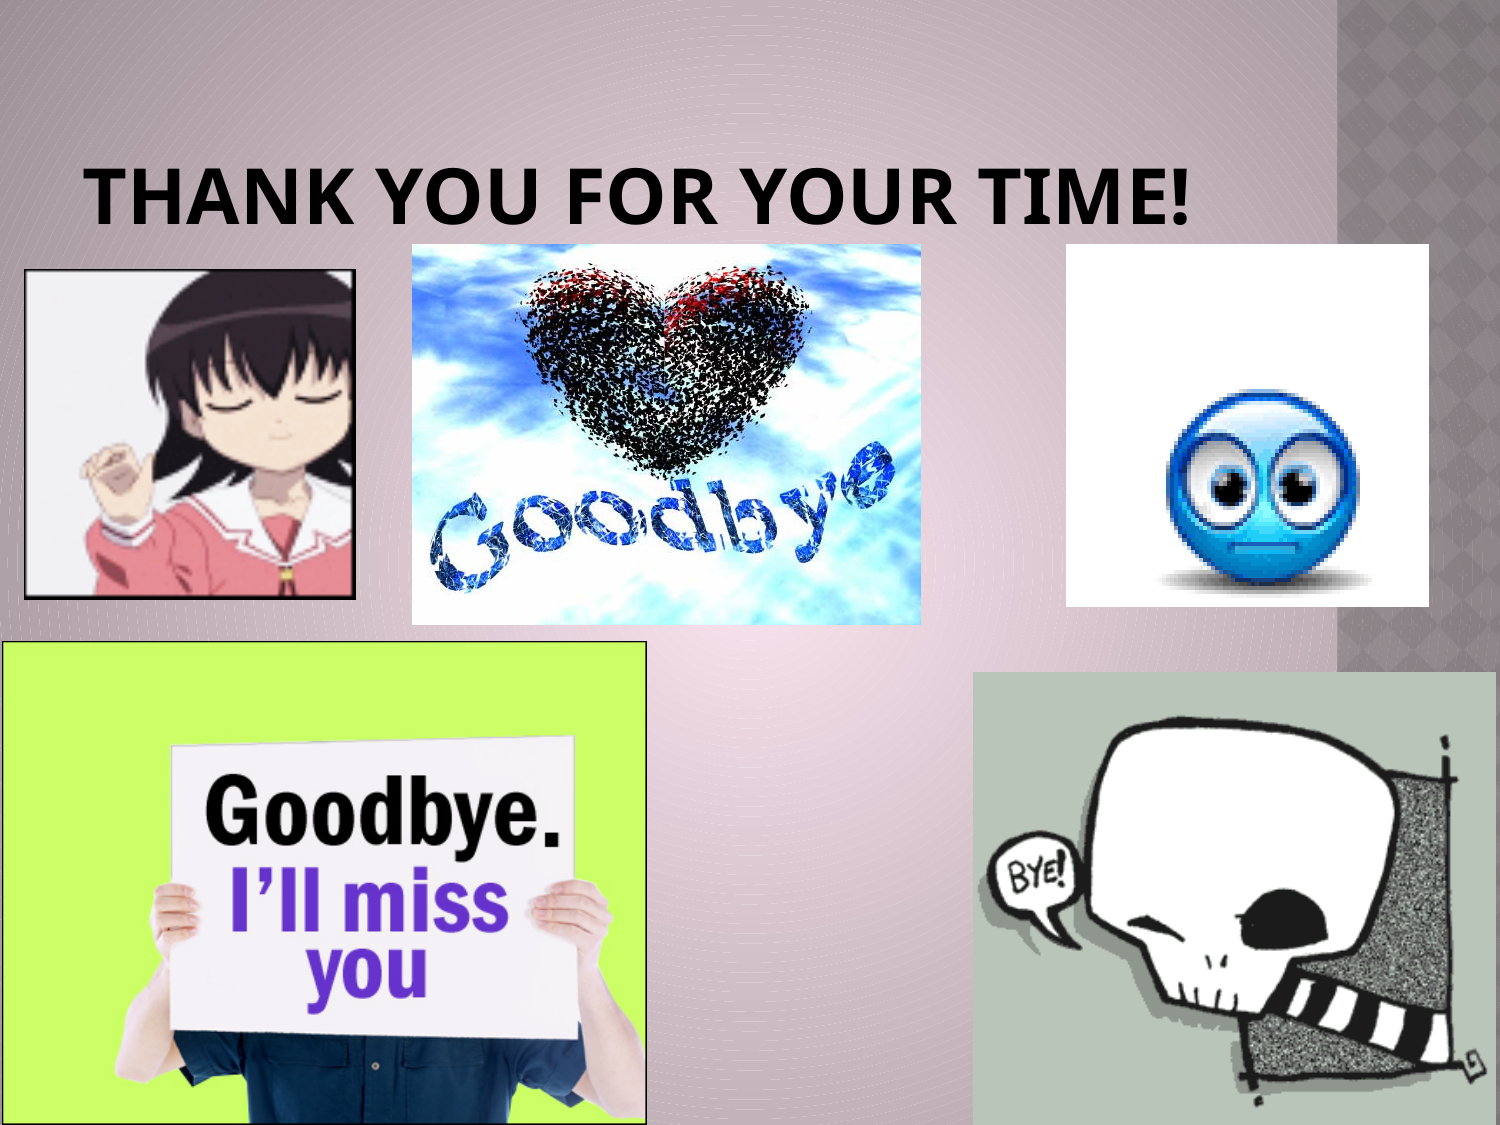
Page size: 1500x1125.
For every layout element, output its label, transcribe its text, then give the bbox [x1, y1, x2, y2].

picture [973, 672, 1497, 1125]
picture [24, 268, 357, 601]
picture [412, 243, 921, 626]
title Thank you for your time! [75, 52, 1263, 240]
picture [1065, 243, 1429, 608]
picture [2, 640, 647, 1125]
